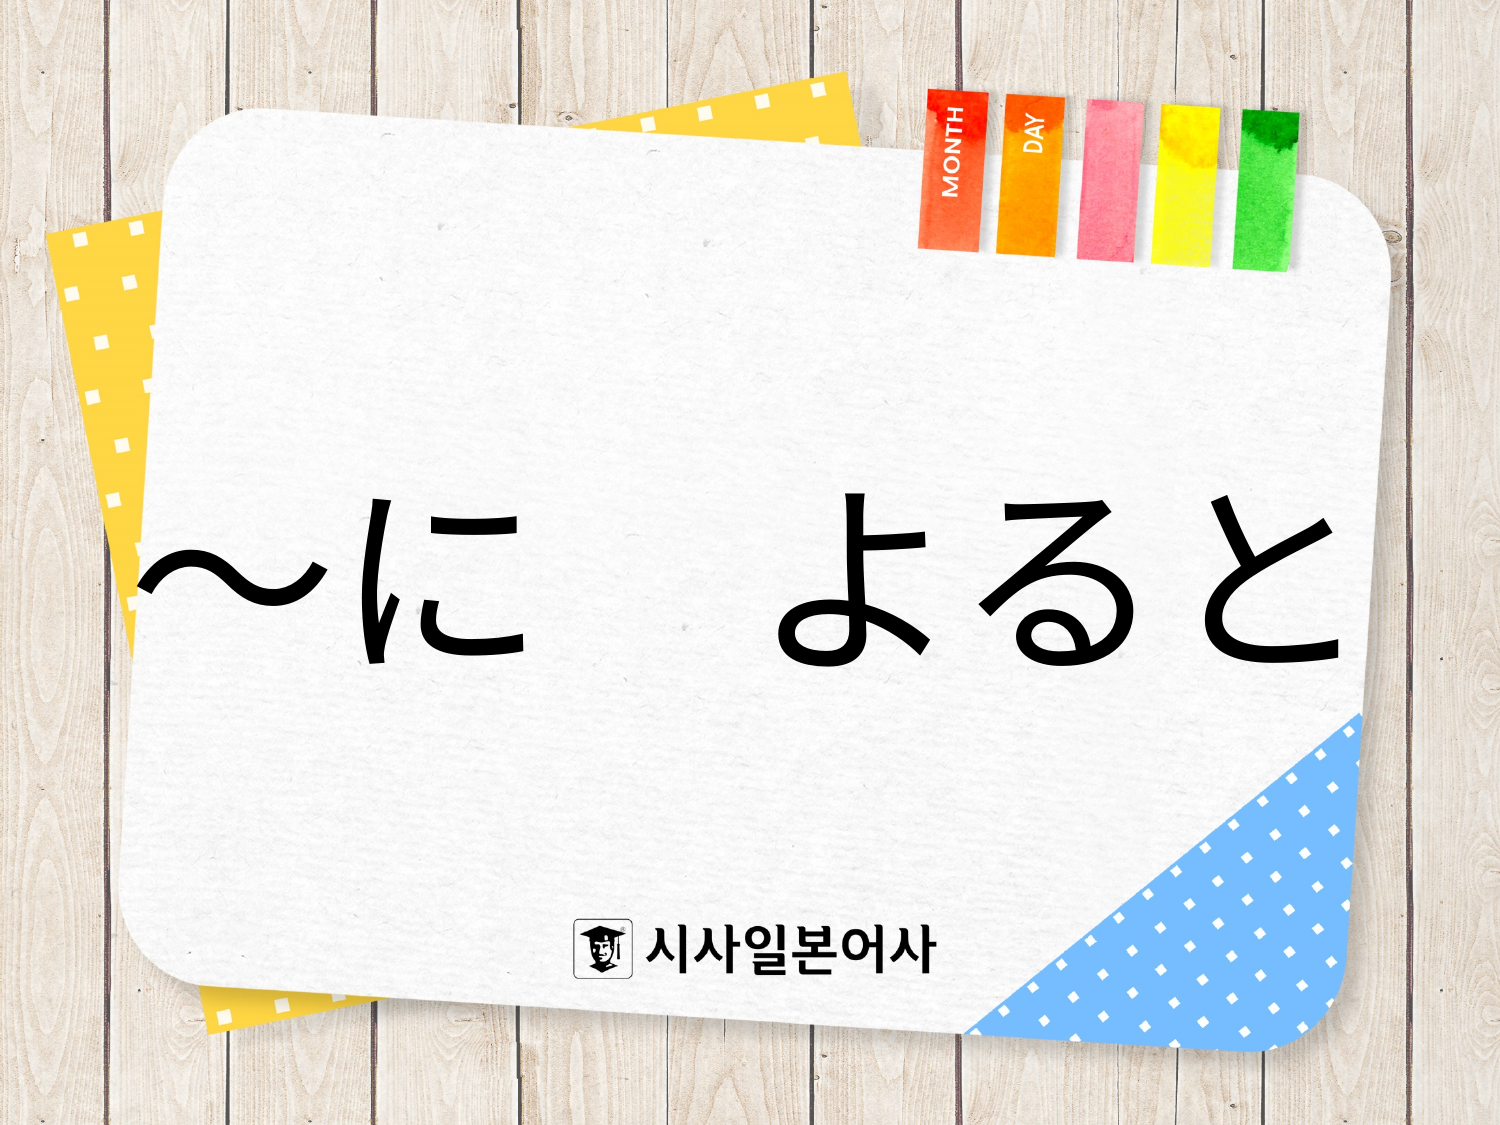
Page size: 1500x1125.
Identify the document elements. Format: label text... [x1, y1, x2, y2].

picture [0, 0, 1500, 1125]
title ～に よると [75, 338, 1425, 811]
